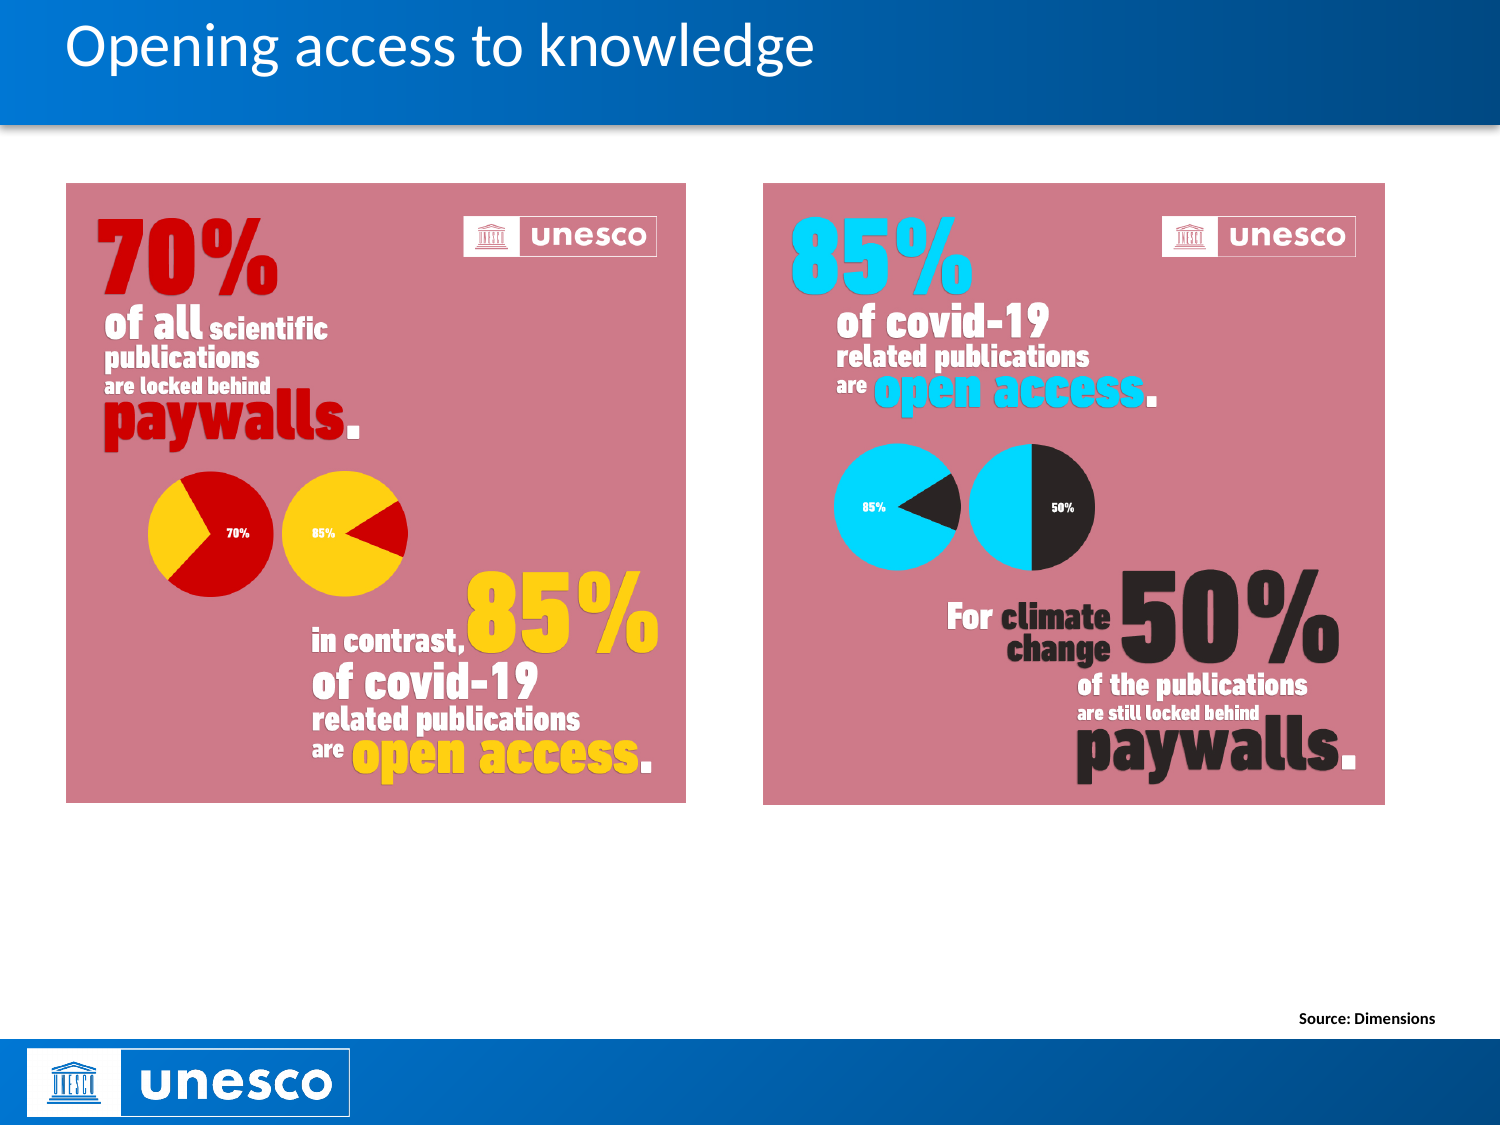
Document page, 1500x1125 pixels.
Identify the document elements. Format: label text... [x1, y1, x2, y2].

picture [66, 183, 686, 803]
title Opening access to knowledge [51, 20, 1449, 96]
picture [763, 183, 1385, 805]
picture [27, 1048, 350, 1117]
text_box Source: Dimensions [1284, 1000, 1500, 1036]
